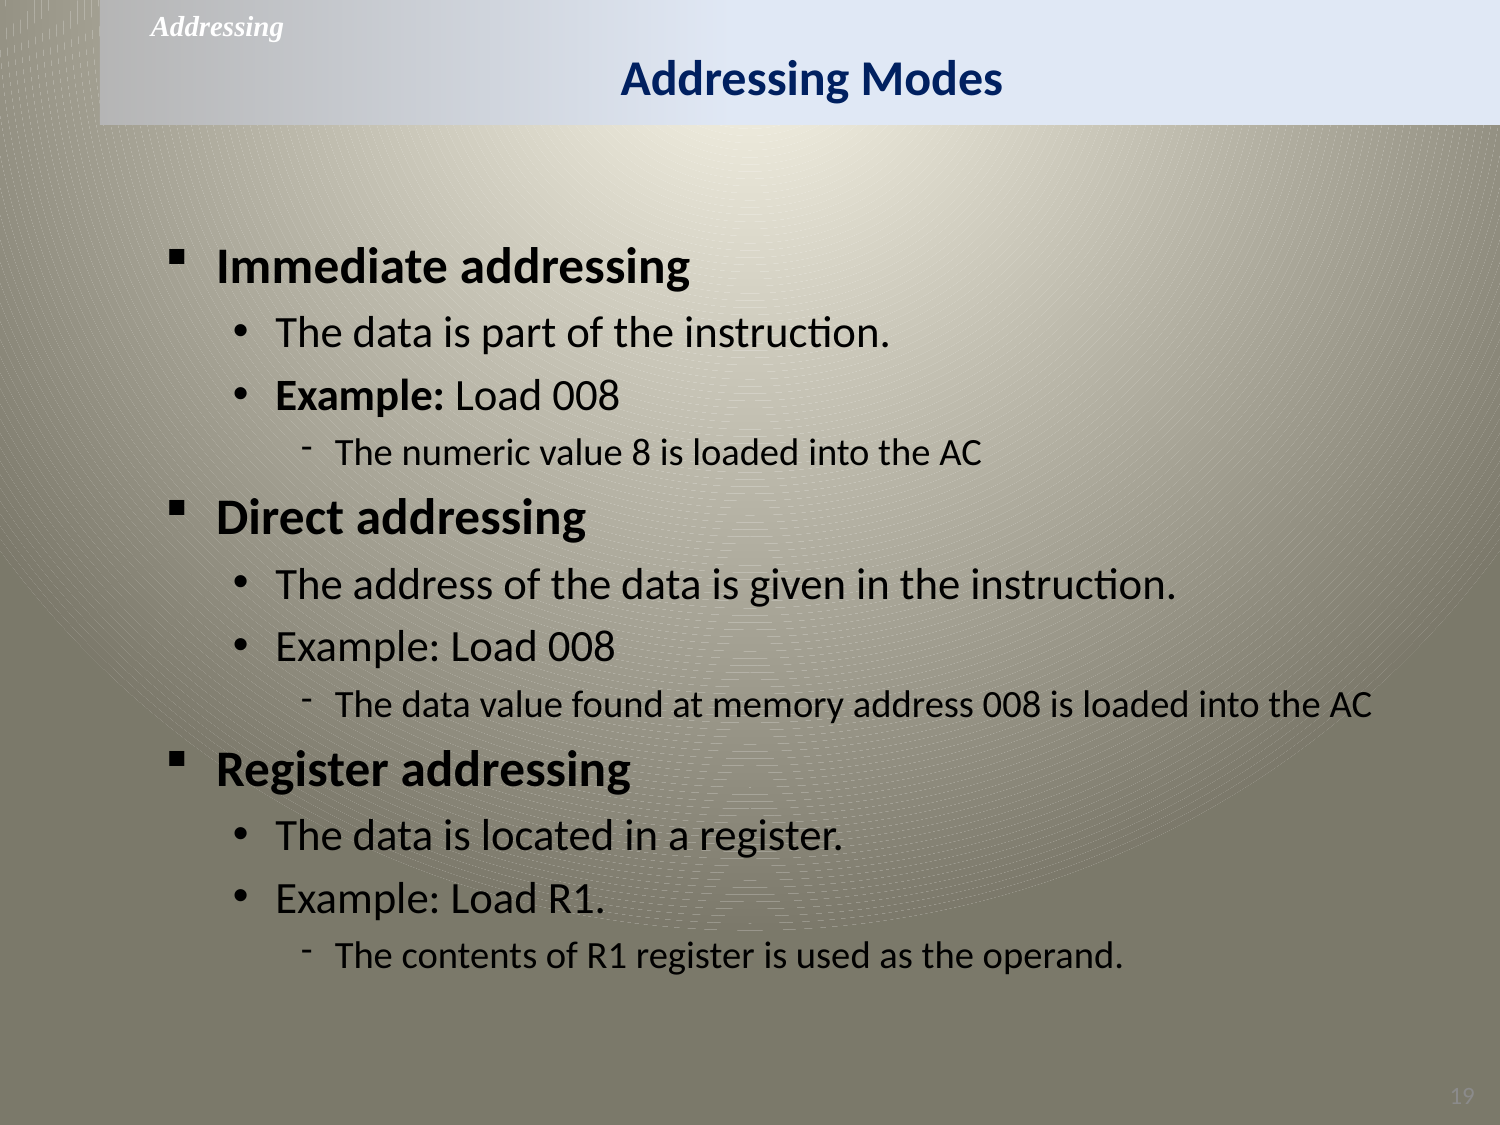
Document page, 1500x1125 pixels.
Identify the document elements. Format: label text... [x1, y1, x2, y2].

list Addressing [135, 0, 625, 50]
title Addressing Modes [135, 37, 1500, 113]
list Immediate addressing The data is part of the instruction. Example: Load 008 The numeric value 8 is loaded into the AC Direct addressing The address of the data is given in the instruction. Example: Load 008 The data value found at memory address 008 is loaded into the AC Register addressing The data is located in a register. Example: Load R1. The contents of R1 register is used as the operand. [150, 224, 1488, 993]
